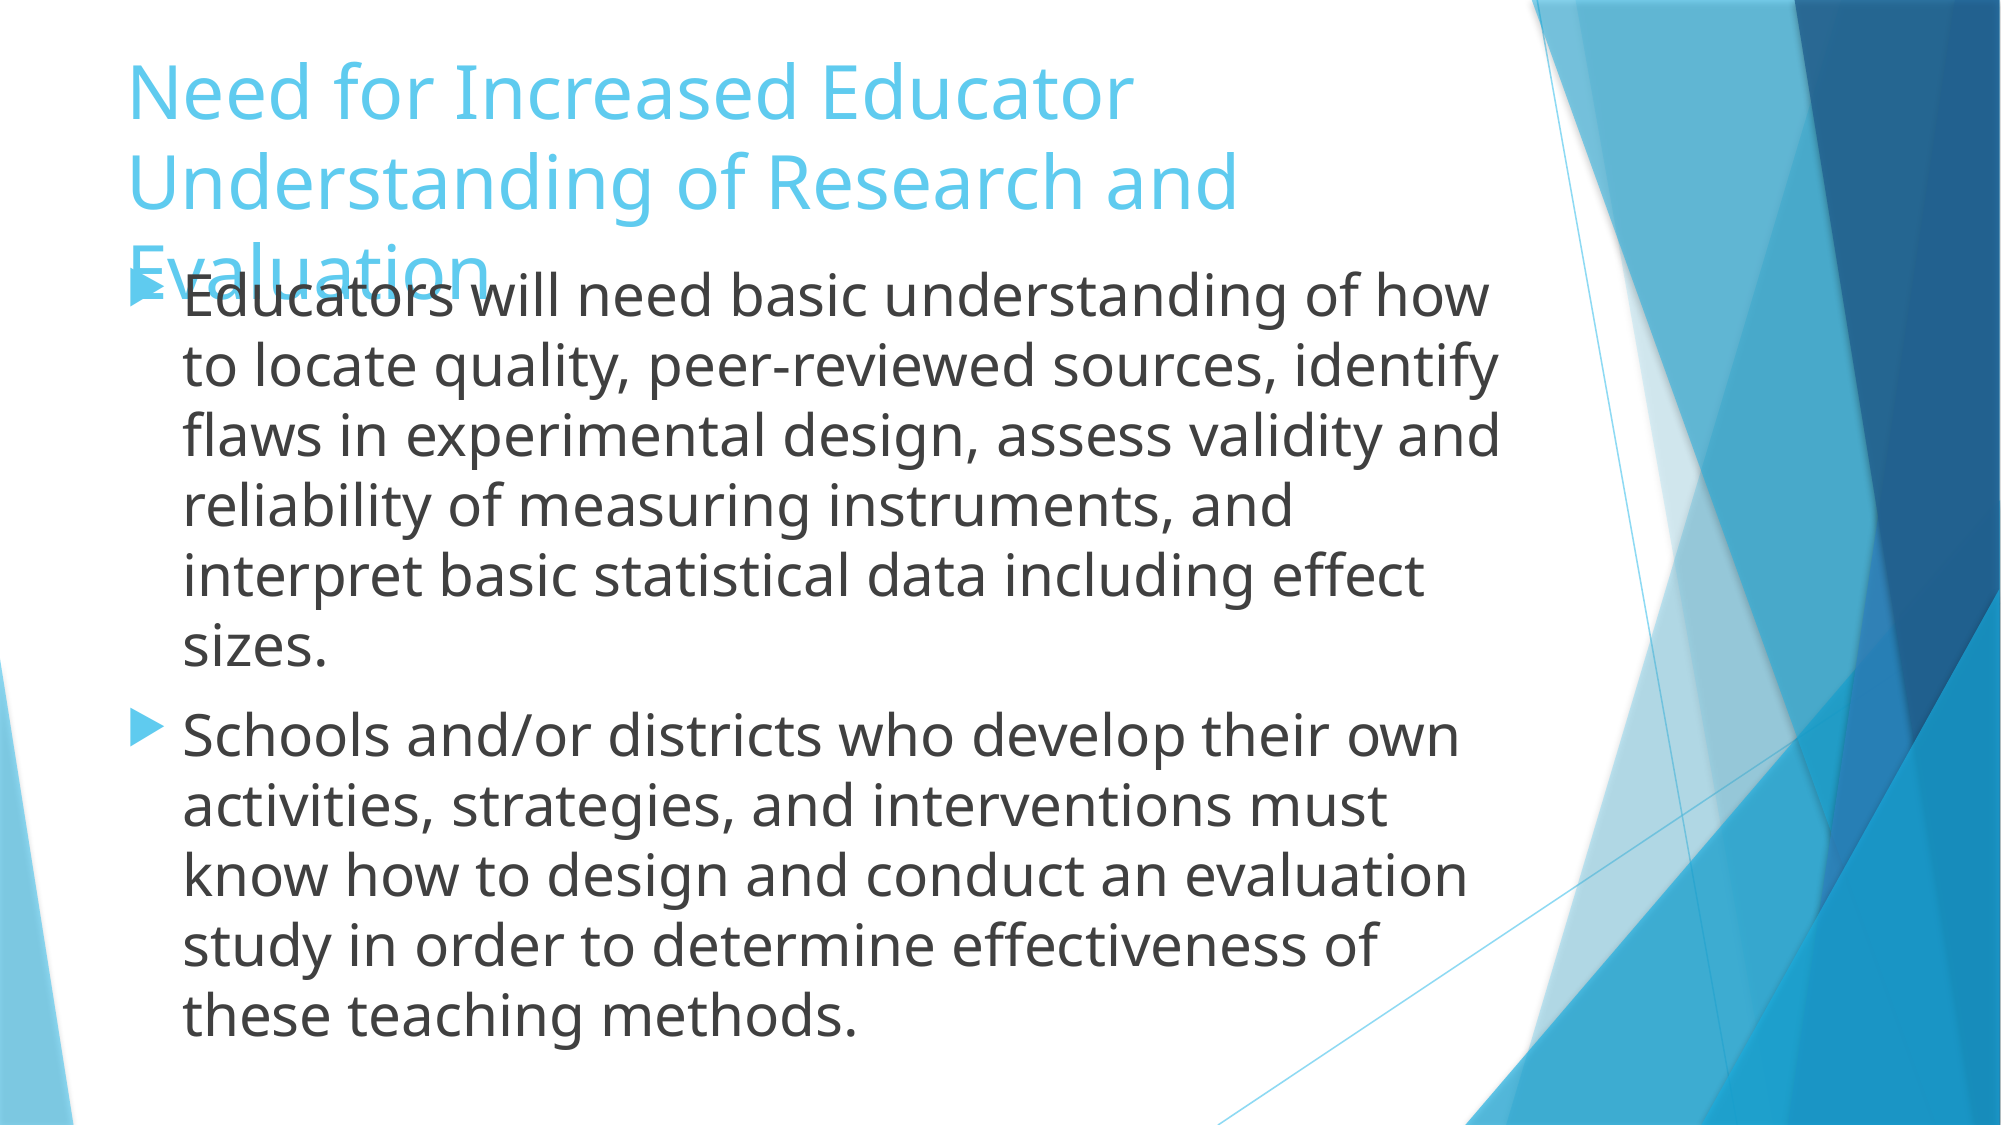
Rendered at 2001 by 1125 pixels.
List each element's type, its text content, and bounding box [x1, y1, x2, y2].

list Educators will need basic understanding of how to locate quality, peer-reviewed sources, identify flaws in experimental design, assess validity and reliability of measuring instruments, and interpret basic statistical data including effect sizes. Schools and/or districts who develop their own activities, strategies, and interventions must know how to design and conduct an evaluation study in order to determine effectiveness of these teaching methods. [111, 251, 1522, 1125]
title Need for Increased Educator Understanding of Research and Evaluation [111, 36, 1567, 232]
